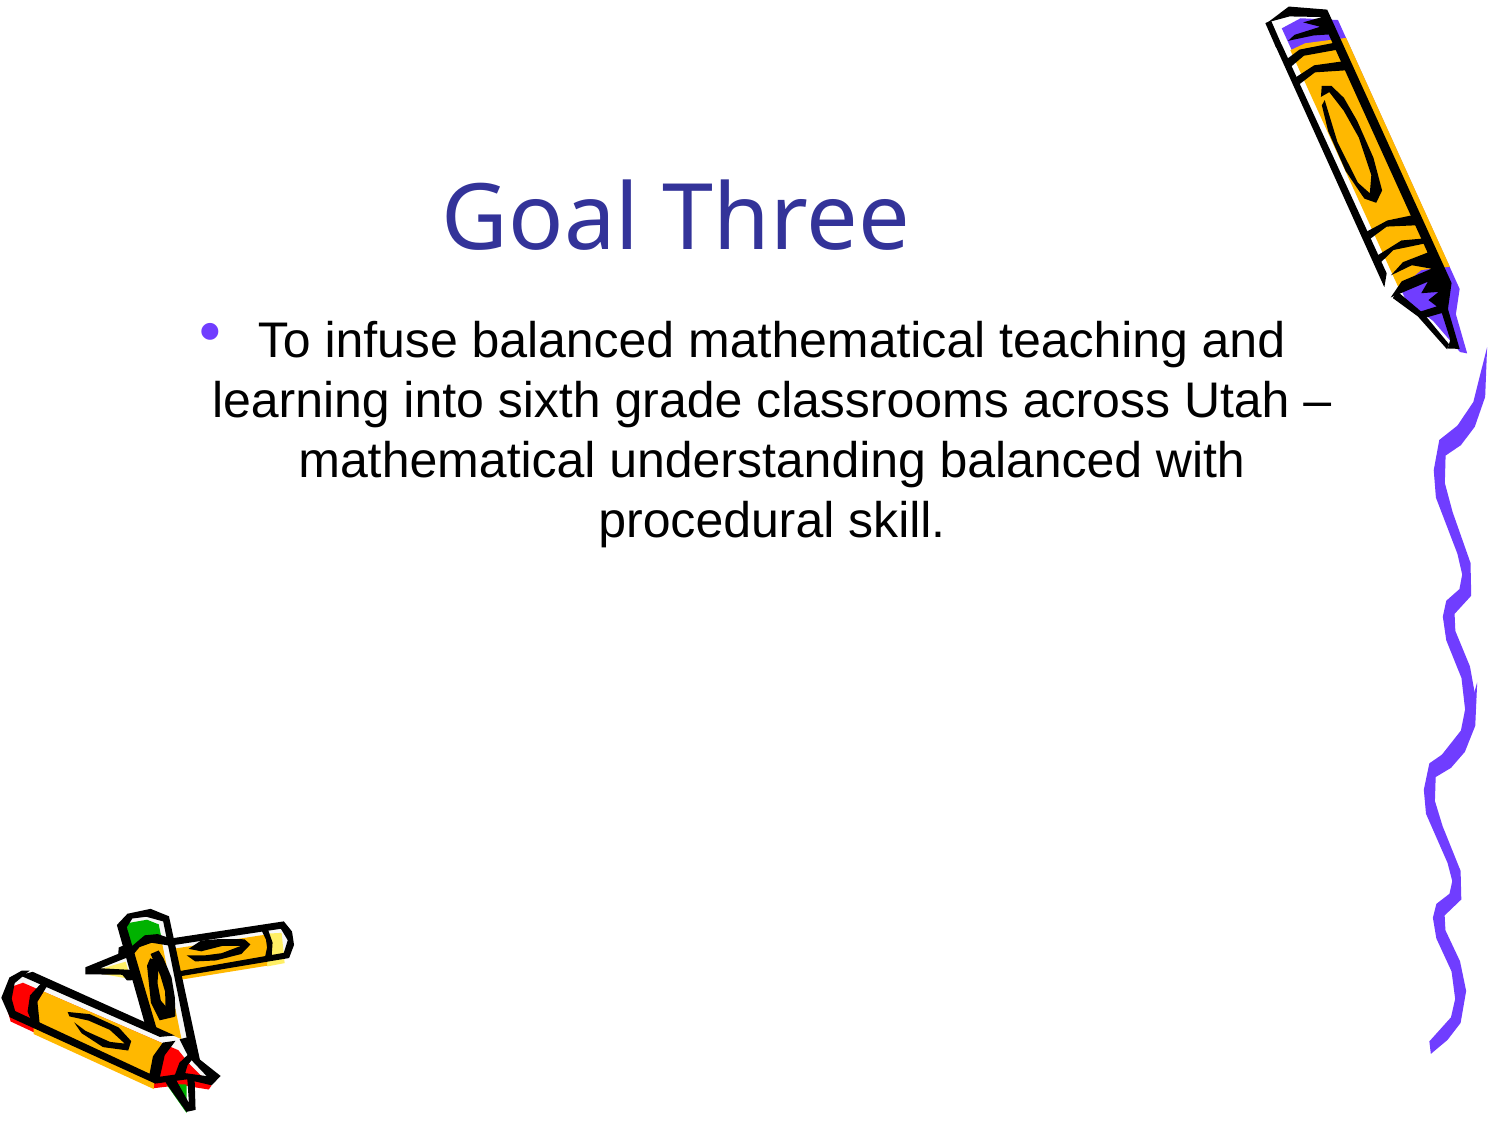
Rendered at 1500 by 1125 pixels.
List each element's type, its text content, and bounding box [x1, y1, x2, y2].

list To infuse balanced mathematical teaching and learning into sixth grade classrooms across Utah – mathematical understanding balanced with procedural skill. [112, 299, 1376, 901]
title Goal Three [112, 62, 1240, 276]
